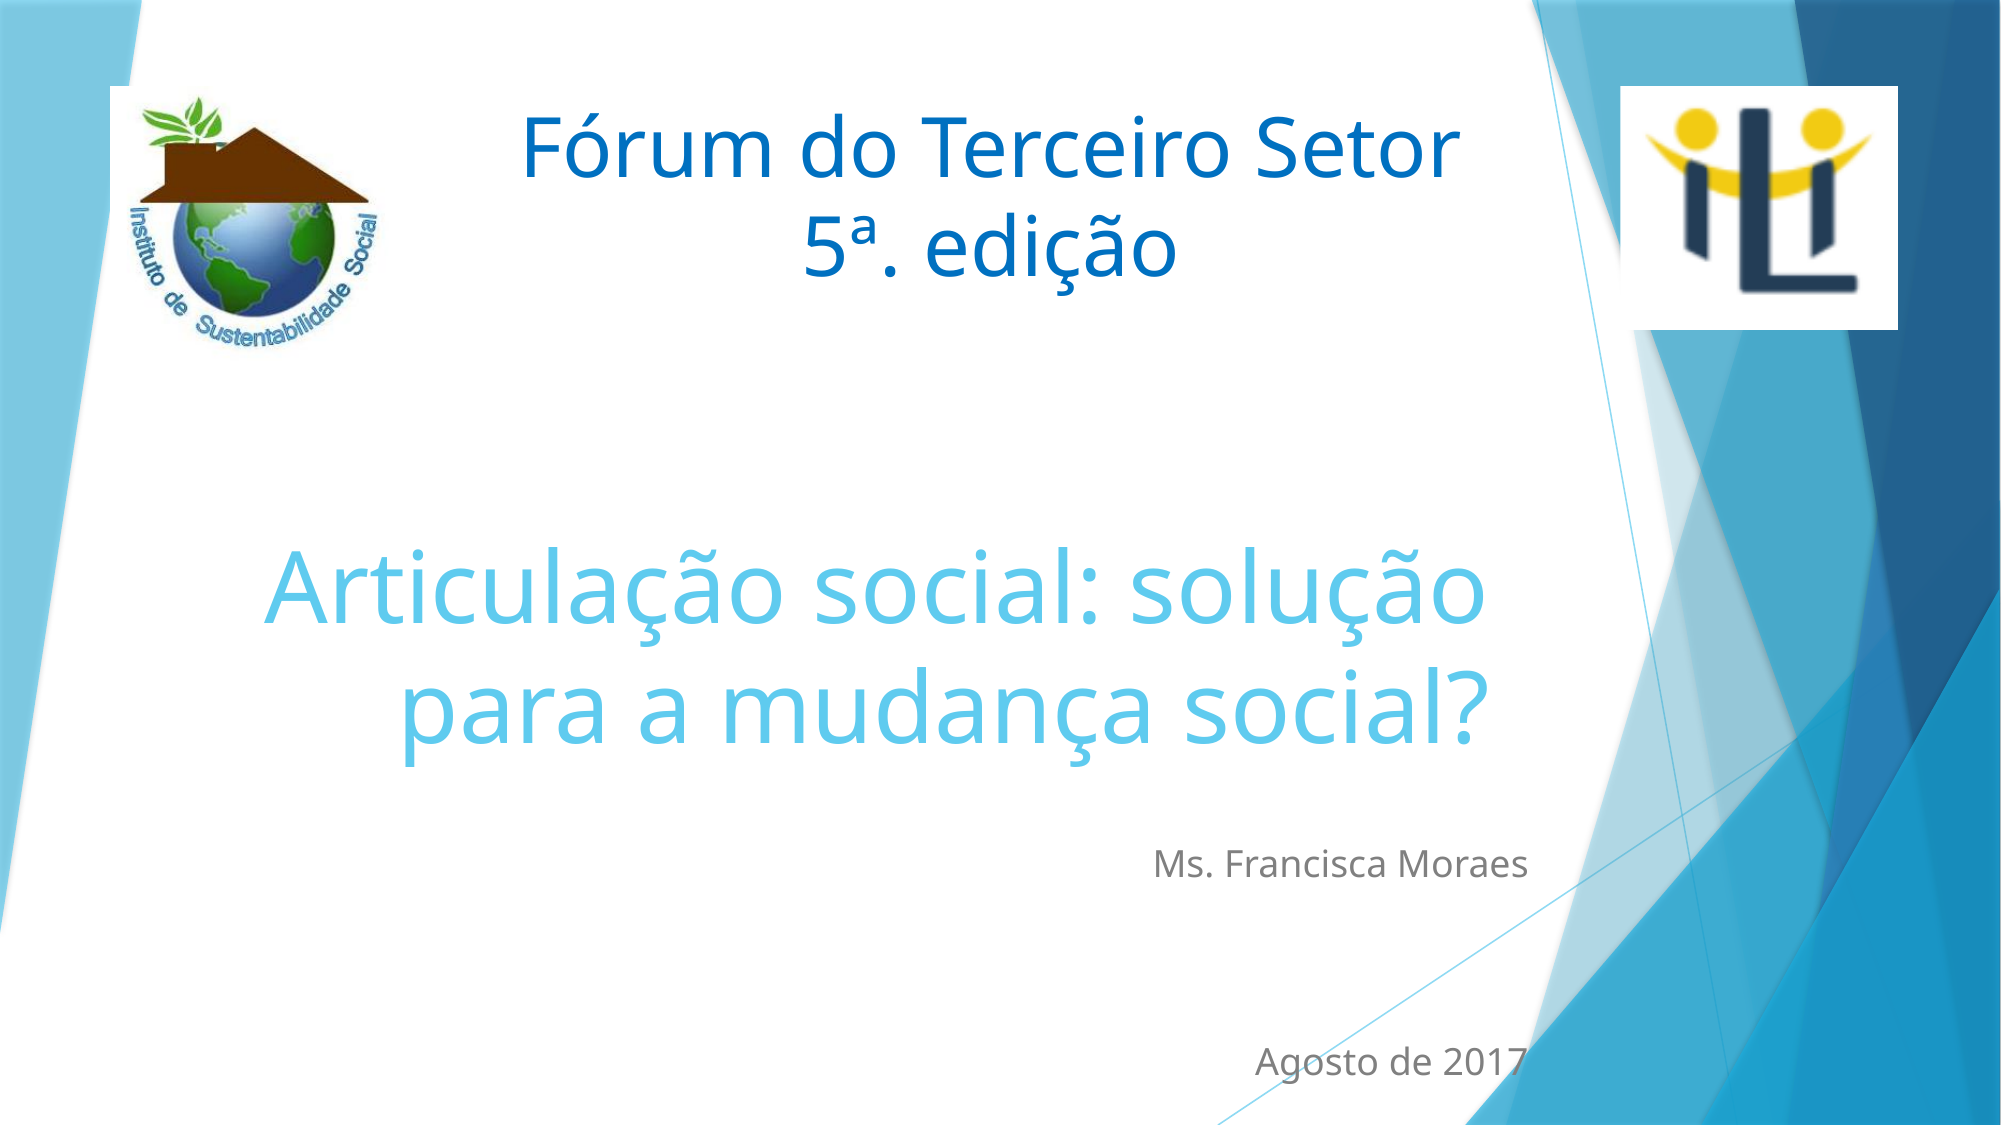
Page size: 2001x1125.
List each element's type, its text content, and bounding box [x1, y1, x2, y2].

text_box Fórum do Terceiro Setor 5ª. edição [420, 86, 1562, 301]
subtitle Ms. Francisca Moraes Agosto de 2017 [269, 832, 1544, 1103]
picture [1619, 85, 1899, 330]
title Articulação social: solução para a mudança social? [231, 515, 1506, 772]
picture [110, 85, 389, 362]
